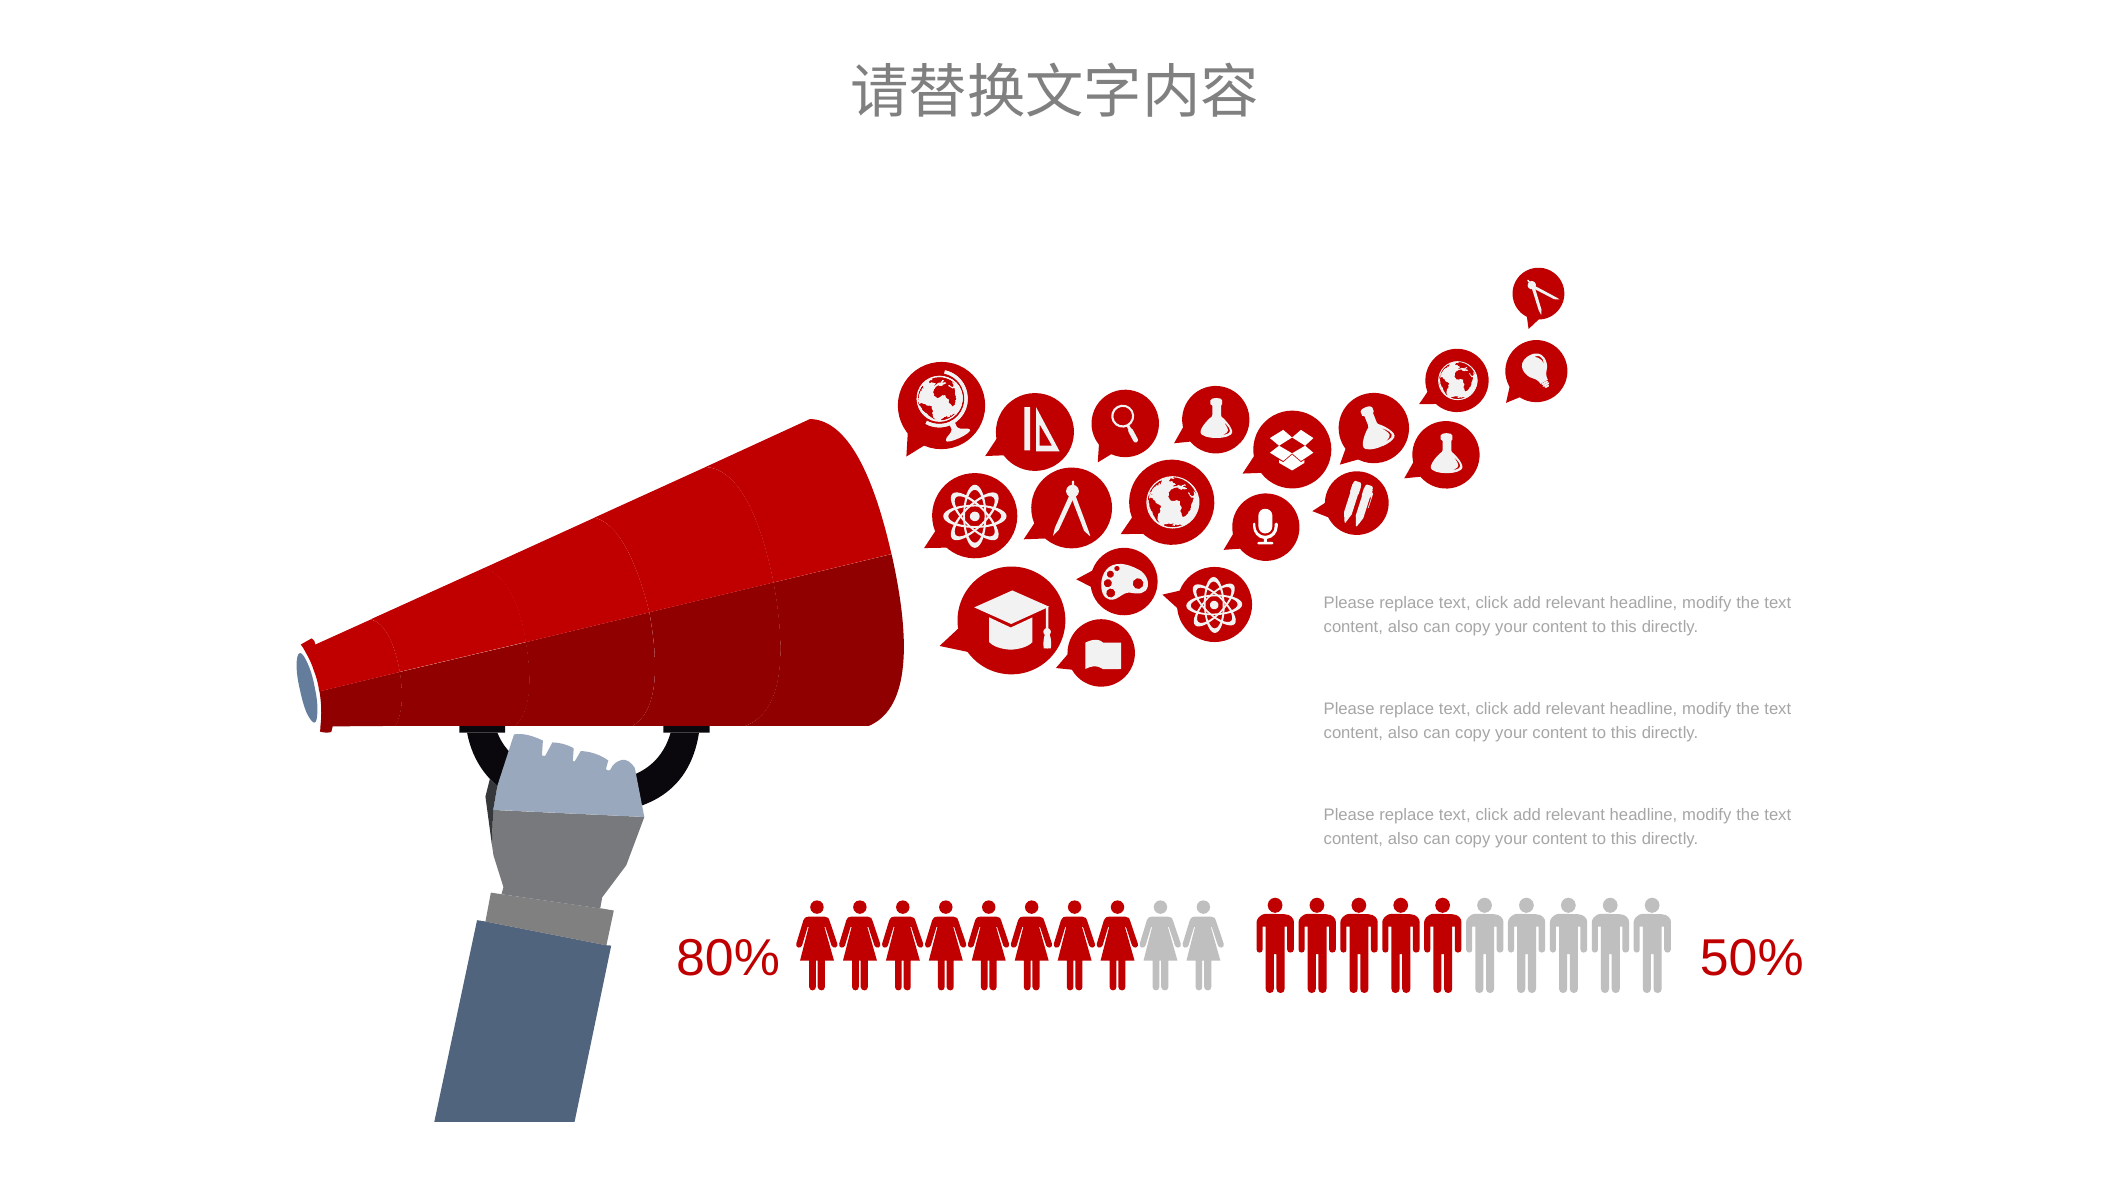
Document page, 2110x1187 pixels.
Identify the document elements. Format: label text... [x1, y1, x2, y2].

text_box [795, 900, 1225, 991]
text_box Please replace text, click add relevant headline, modify the text content, also can copy your content to this directly. [1323, 693, 1826, 742]
text_box 请替换文字内容 [820, 32, 1289, 124]
text_box Please replace text, click add relevant headline, modify the text content, also can copy your content to this directly. [1569, 587, 1826, 636]
text_box Please replace text, click add relevant headline, modify the text content, also can copy your content to this directly. [1323, 799, 1826, 848]
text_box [1256, 897, 1671, 994]
text_box 50% [1699, 911, 1805, 986]
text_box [884, 267, 1569, 687]
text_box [296, 419, 914, 1122]
